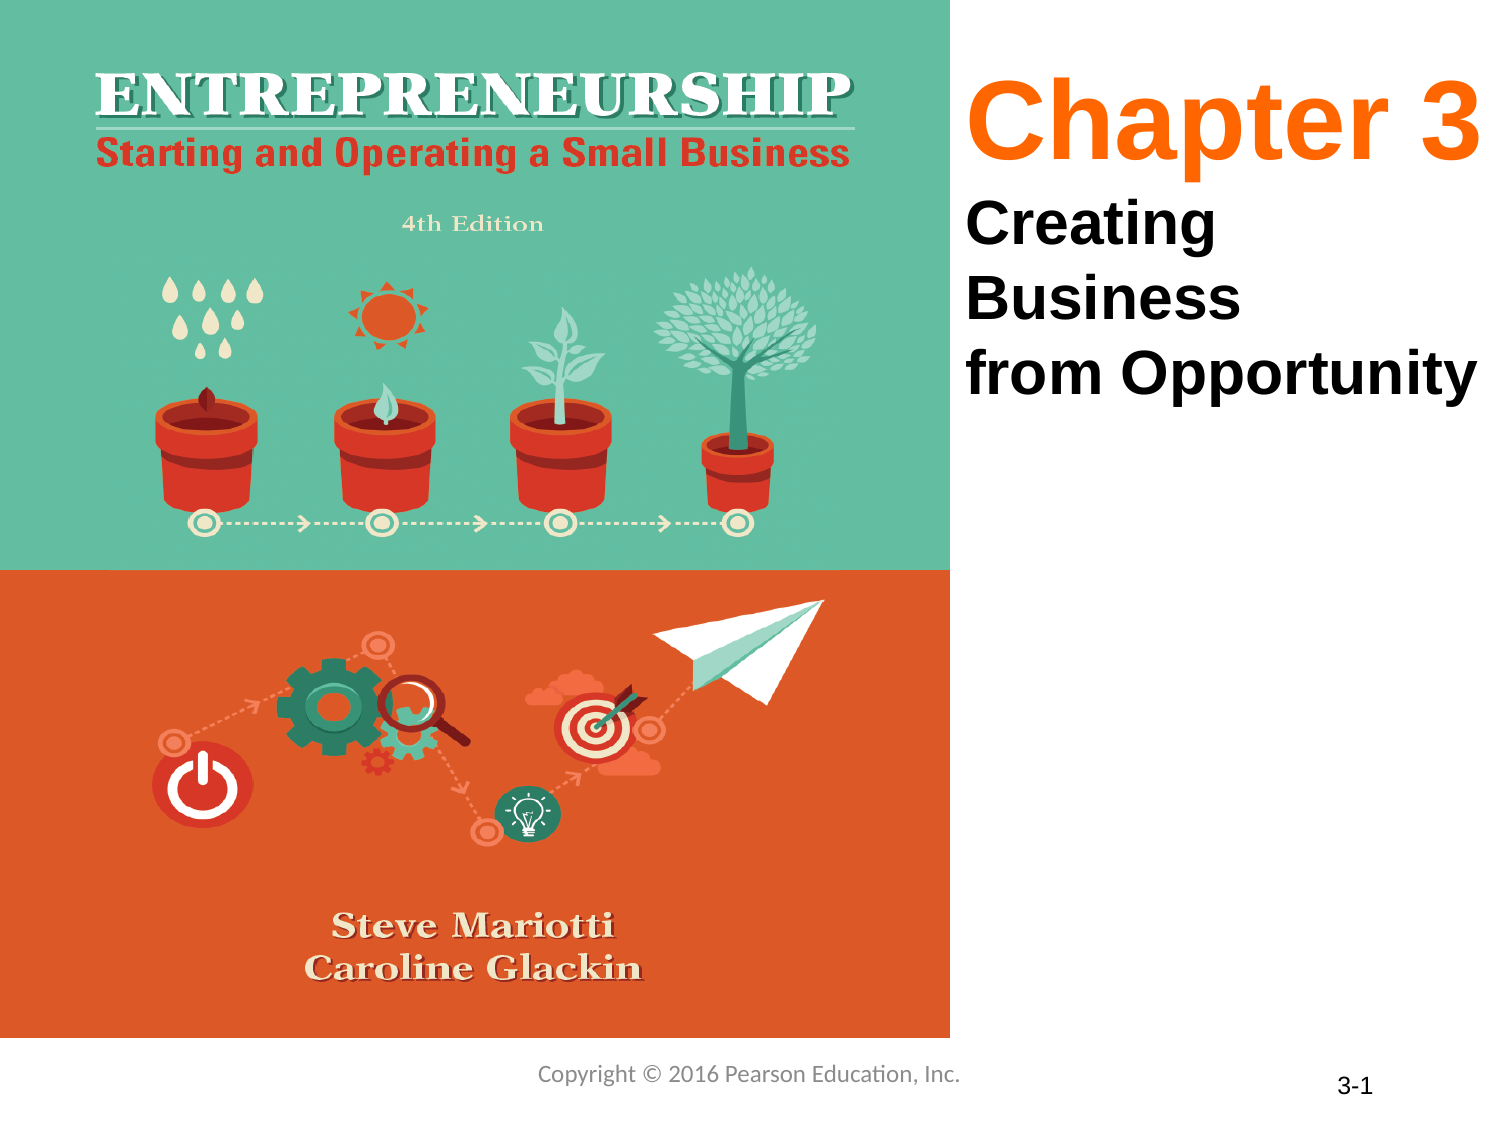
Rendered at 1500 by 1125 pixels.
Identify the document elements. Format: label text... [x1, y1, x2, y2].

title Chapter 3 Creating Business from Opportunity [954, 39, 1500, 415]
footer Copyright © 2016 Pearson Education, Inc. [512, 1042, 988, 1103]
picture [0, 0, 951, 1038]
